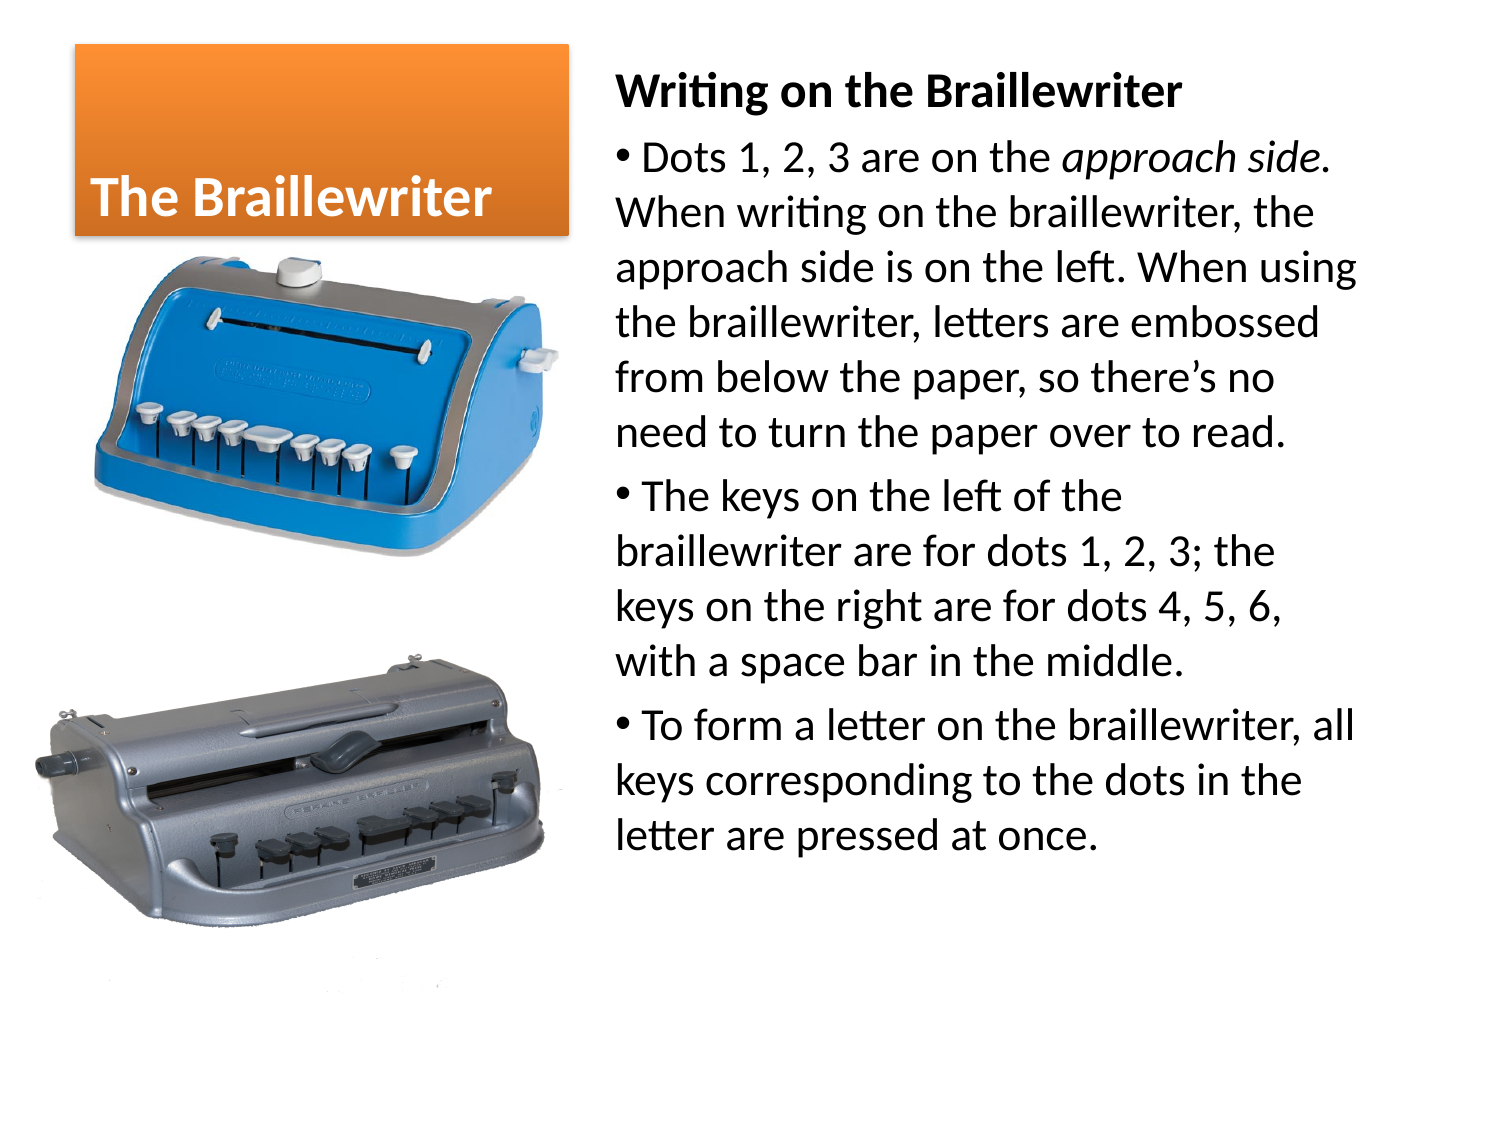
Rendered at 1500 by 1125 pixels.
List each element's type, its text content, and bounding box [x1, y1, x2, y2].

picture [87, 249, 563, 564]
title The Braillewriter [75, 44, 569, 236]
list Writing on the Braillewriter Dots 1, 2, 3 are on the approach side. When writing on the braillewriter, the approach side is on the left. When using the braillewriter, letters are embossed from below the paper, so there’s no need to turn the paper over to read. The keys on the left of the braillewriter are for dots 1, 2, 3; the keys on the right are for dots 4, 5, 6, with a space bar in the middle. To form a letter on the braillewriter, all keys corresponding to the dots in the letter are pressed at once. [600, 50, 1375, 1038]
picture [24, 574, 570, 994]
